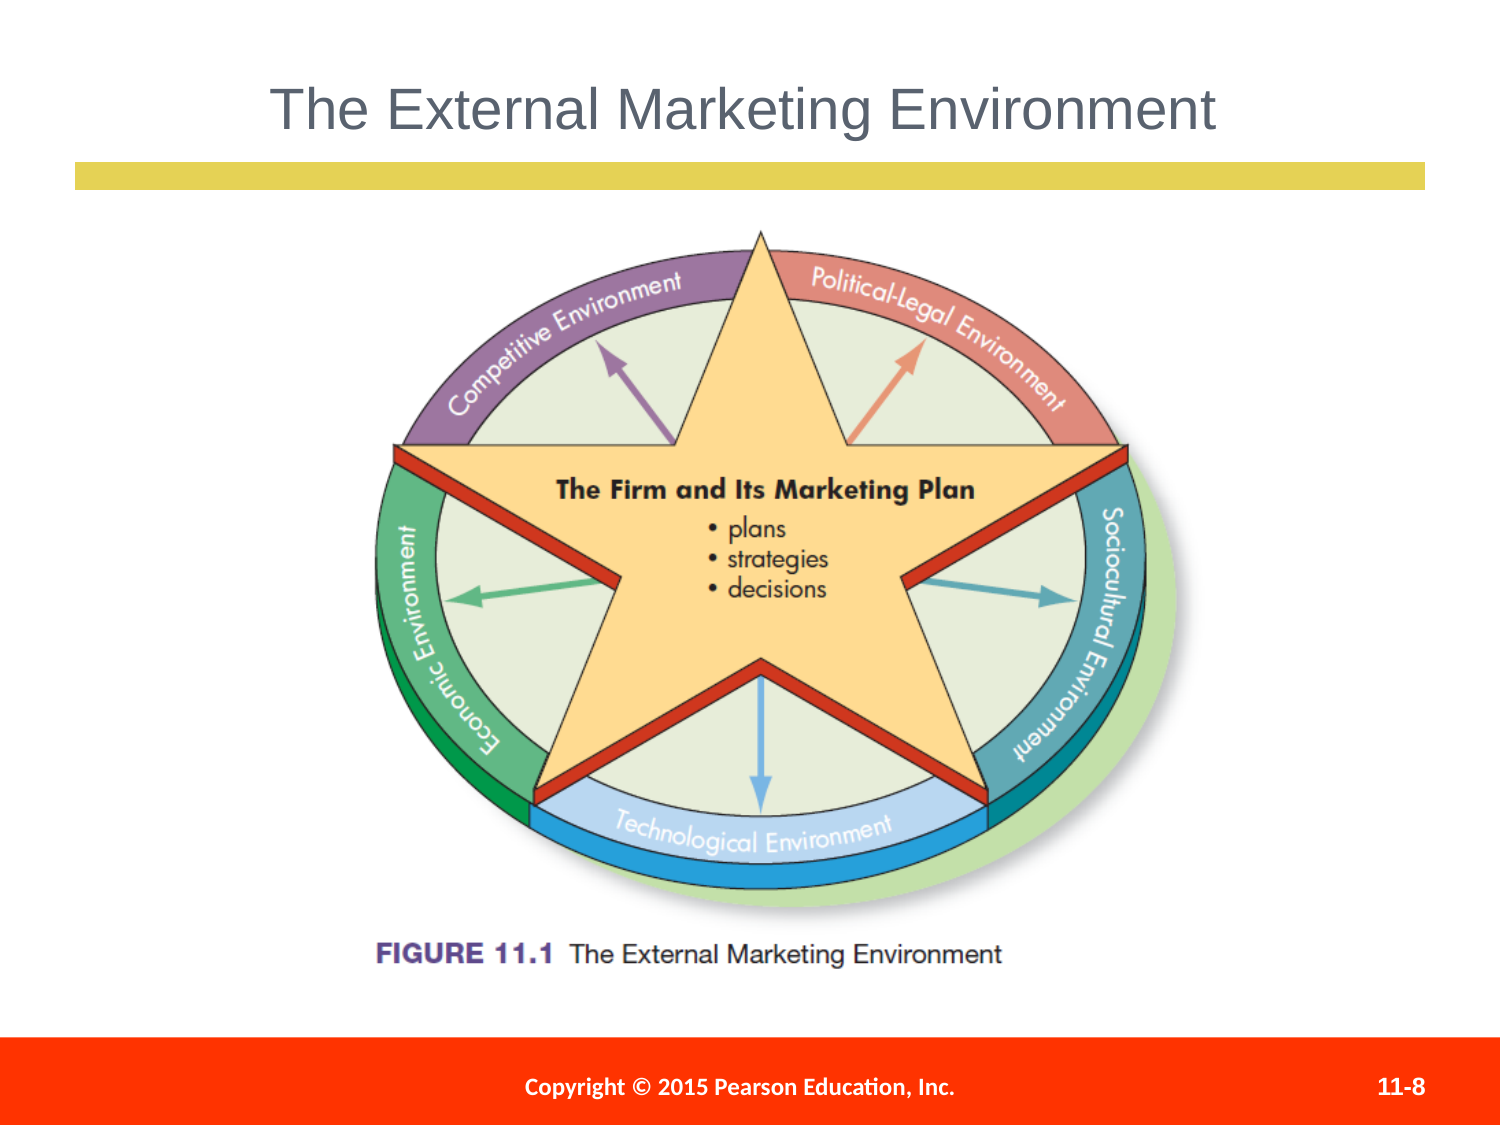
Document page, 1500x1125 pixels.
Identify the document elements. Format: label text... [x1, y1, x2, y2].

title The External Marketing Environment [49, 12, 1438, 201]
picture [274, 209, 1207, 1026]
